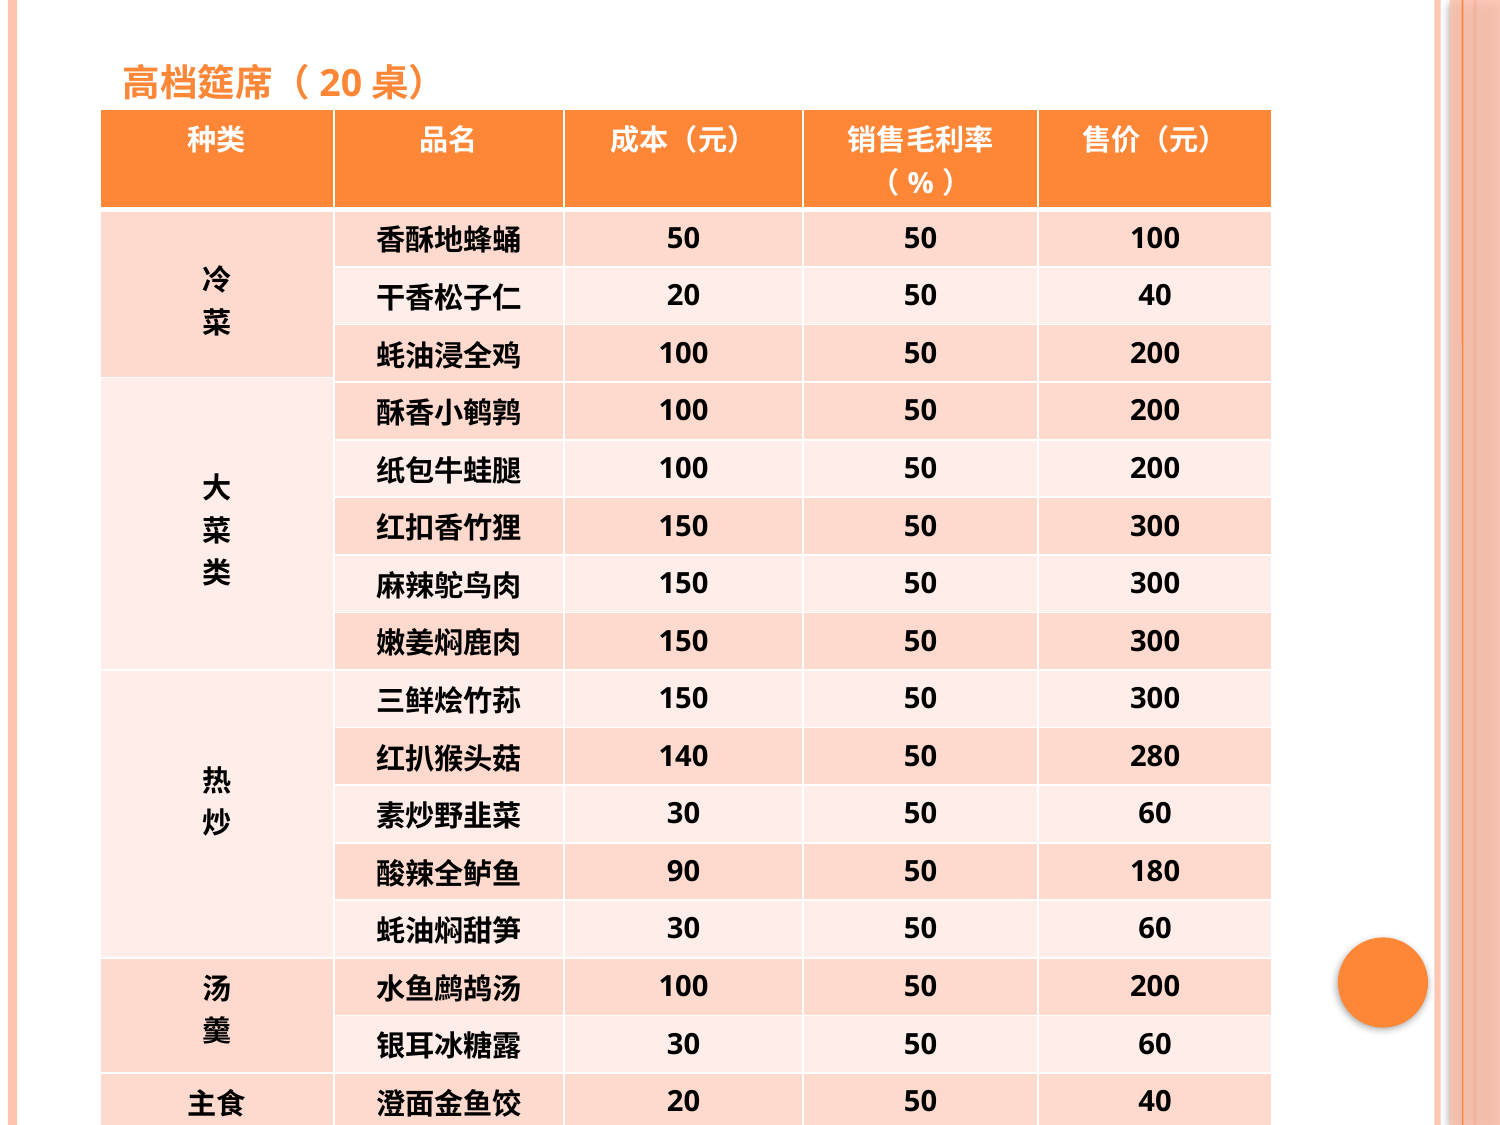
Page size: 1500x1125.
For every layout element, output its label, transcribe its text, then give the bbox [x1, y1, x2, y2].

table_cell 200 [1039, 325, 1271, 381]
table_cell 60 [1039, 786, 1271, 842]
table_cell 200 [1039, 959, 1271, 1015]
table_cell 180 [1039, 844, 1271, 899]
table_cell 20 [565, 1074, 802, 1125]
table_cell 50 [804, 212, 1037, 266]
table_cell 50 [804, 1074, 1037, 1125]
table_cell 大 菜 类 [101, 378, 333, 669]
table_cell 90 [565, 844, 802, 899]
table_cell 50 [804, 613, 1037, 669]
table_cell 主食 [101, 1074, 333, 1125]
table_cell 汤 羹 [101, 959, 333, 1072]
table_cell 50 [565, 212, 802, 266]
table_cell 水鱼鹧鸪汤 [335, 959, 563, 1015]
table_cell 200 [1039, 383, 1271, 439]
table_cell 红扣香竹狸 [335, 498, 563, 554]
table_cell 150 [565, 613, 802, 669]
table_cell 银耳冰糖露 [335, 1016, 563, 1072]
table_cell 300 [1039, 498, 1271, 554]
table_cell 30 [565, 901, 802, 957]
table_cell 麻辣鸵鸟肉 [335, 556, 563, 612]
table_cell 200 [1039, 441, 1271, 496]
table_cell 150 [565, 498, 802, 554]
table_cell 50 [804, 671, 1037, 727]
table_cell 50 [804, 498, 1037, 554]
text_box 高档筵席（20桌） [108, 51, 550, 111]
table_cell 50 [804, 901, 1037, 957]
table_cell 50 [804, 325, 1037, 381]
table_cell 50 [804, 728, 1037, 784]
table_cell 嫩姜焖鹿肉 [335, 613, 563, 669]
table_cell 100 [565, 441, 802, 496]
table_cell 100 [565, 959, 802, 1015]
table_cell 150 [565, 556, 802, 612]
table_header 成本（元） [565, 110, 802, 207]
table_header 种类 [101, 110, 333, 207]
table_cell 40 [1039, 1074, 1271, 1125]
table_cell 30 [565, 786, 802, 842]
table_cell 300 [1039, 556, 1271, 612]
table_cell 100 [565, 383, 802, 439]
table_cell 蚝油浸全鸡 [335, 325, 563, 381]
table_cell 冷 菜 [101, 212, 333, 377]
table_cell 50 [804, 441, 1037, 496]
table_cell 280 [1039, 728, 1271, 784]
table_header 售价（元） [1039, 110, 1271, 207]
table_cell 140 [565, 728, 802, 784]
table_cell 100 [565, 325, 802, 381]
table_cell 纸包牛蛙腿 [335, 441, 563, 496]
table_cell 蚝油焖甜笋 [335, 901, 563, 957]
table_cell 40 [1039, 268, 1271, 324]
table_cell 素炒野韭菜 [335, 786, 563, 842]
table_header 销售毛利率（%） [804, 110, 1037, 207]
table_cell 三鲜烩竹荪 [335, 671, 563, 727]
table_header 品名 [335, 110, 563, 207]
table_cell 50 [804, 383, 1037, 439]
table_cell 300 [1039, 671, 1271, 727]
table_cell 30 [565, 1016, 802, 1072]
table_cell 红扒猴头菇 [335, 728, 563, 784]
table_cell 热 炒 [101, 671, 333, 957]
table_cell 干香松子仁 [335, 268, 563, 324]
table_cell 20 [565, 268, 802, 324]
table_cell 香酥地蜂蛹 [335, 212, 563, 266]
table_cell 50 [804, 556, 1037, 612]
table_cell 50 [804, 1016, 1037, 1072]
table_cell 酸辣全鲈鱼 [335, 844, 563, 899]
table_cell 50 [804, 844, 1037, 899]
table_cell 50 [804, 959, 1037, 1015]
table_cell 澄面金鱼饺 [335, 1074, 563, 1125]
table_cell 100 [1039, 212, 1271, 266]
table_cell 酥香小鹌鹑 [335, 383, 563, 439]
table_cell 60 [1039, 1016, 1271, 1072]
table_cell 300 [1039, 613, 1271, 669]
table_cell 50 [804, 786, 1037, 842]
table_cell 60 [1039, 901, 1271, 957]
table_cell 50 [804, 268, 1037, 324]
table_cell 150 [565, 671, 802, 727]
